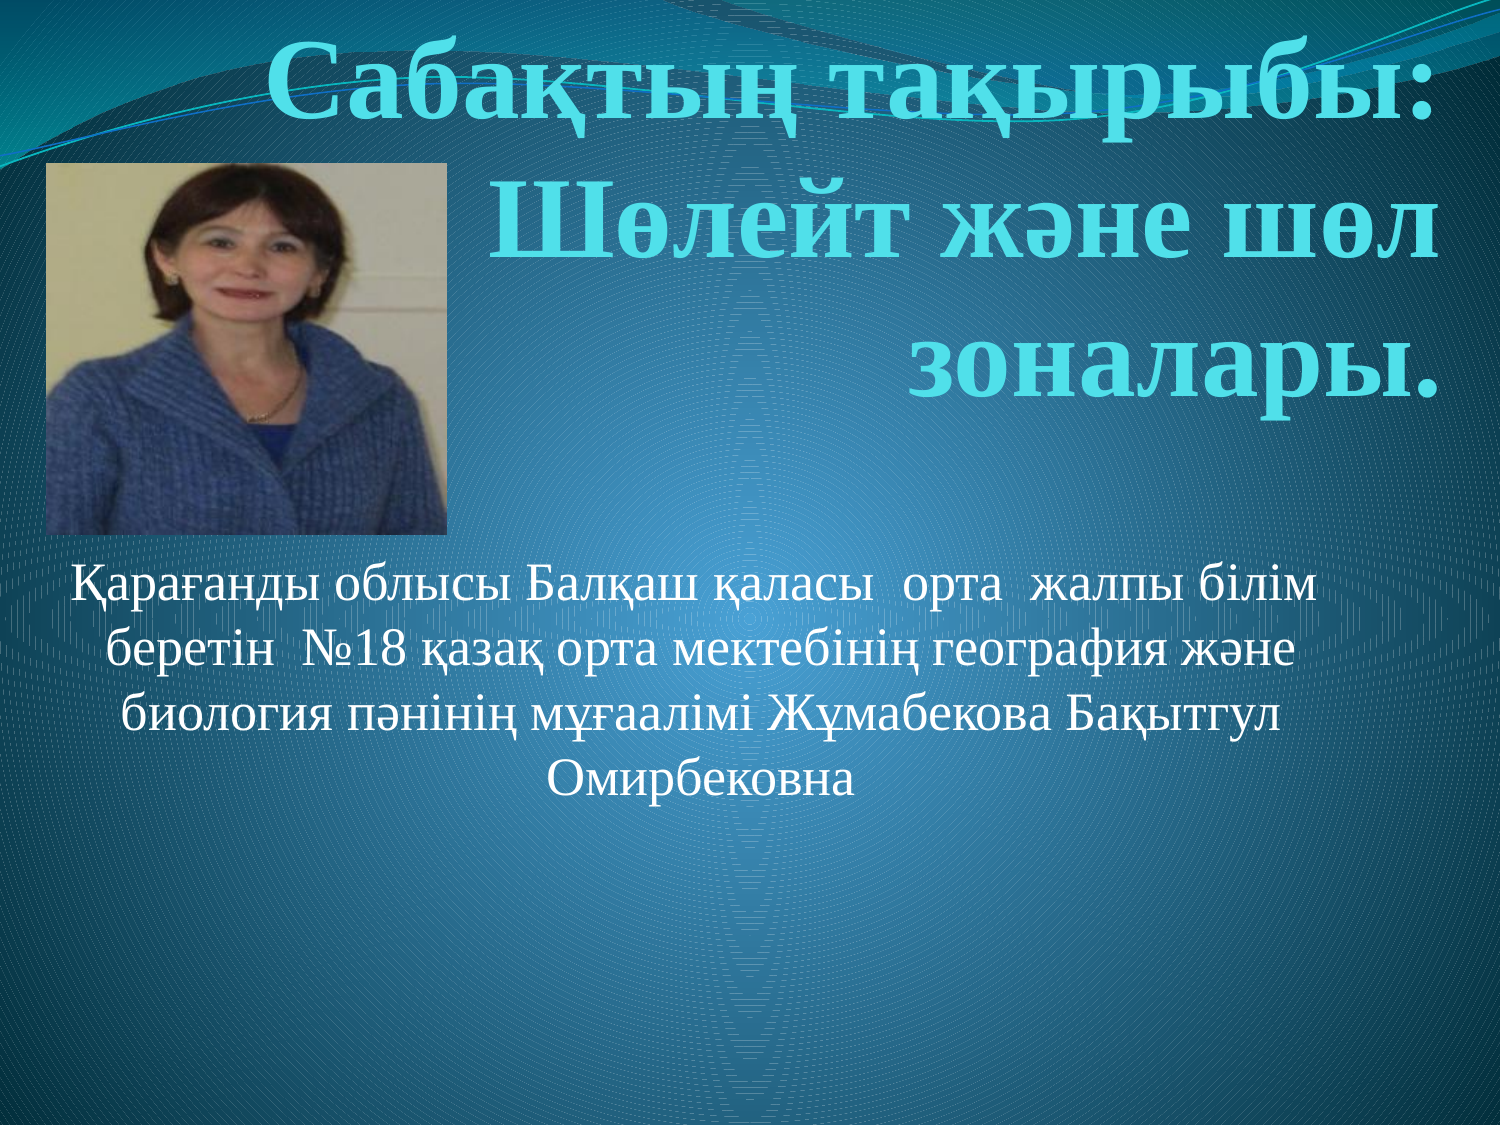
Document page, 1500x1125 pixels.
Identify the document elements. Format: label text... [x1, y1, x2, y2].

title Сабақтың тақырыбы: Шөлейт және шөл зоналары. [105, 0, 1446, 420]
subtitle Қарағанды облысы Балқаш қаласы орта жалпы білім беретін №18 қазақ орта мектебінің география және биология пәнінің мұғаалімі Жұмабекова Бақытгул Омирбековна [58, 539, 1348, 827]
picture [46, 163, 447, 535]
